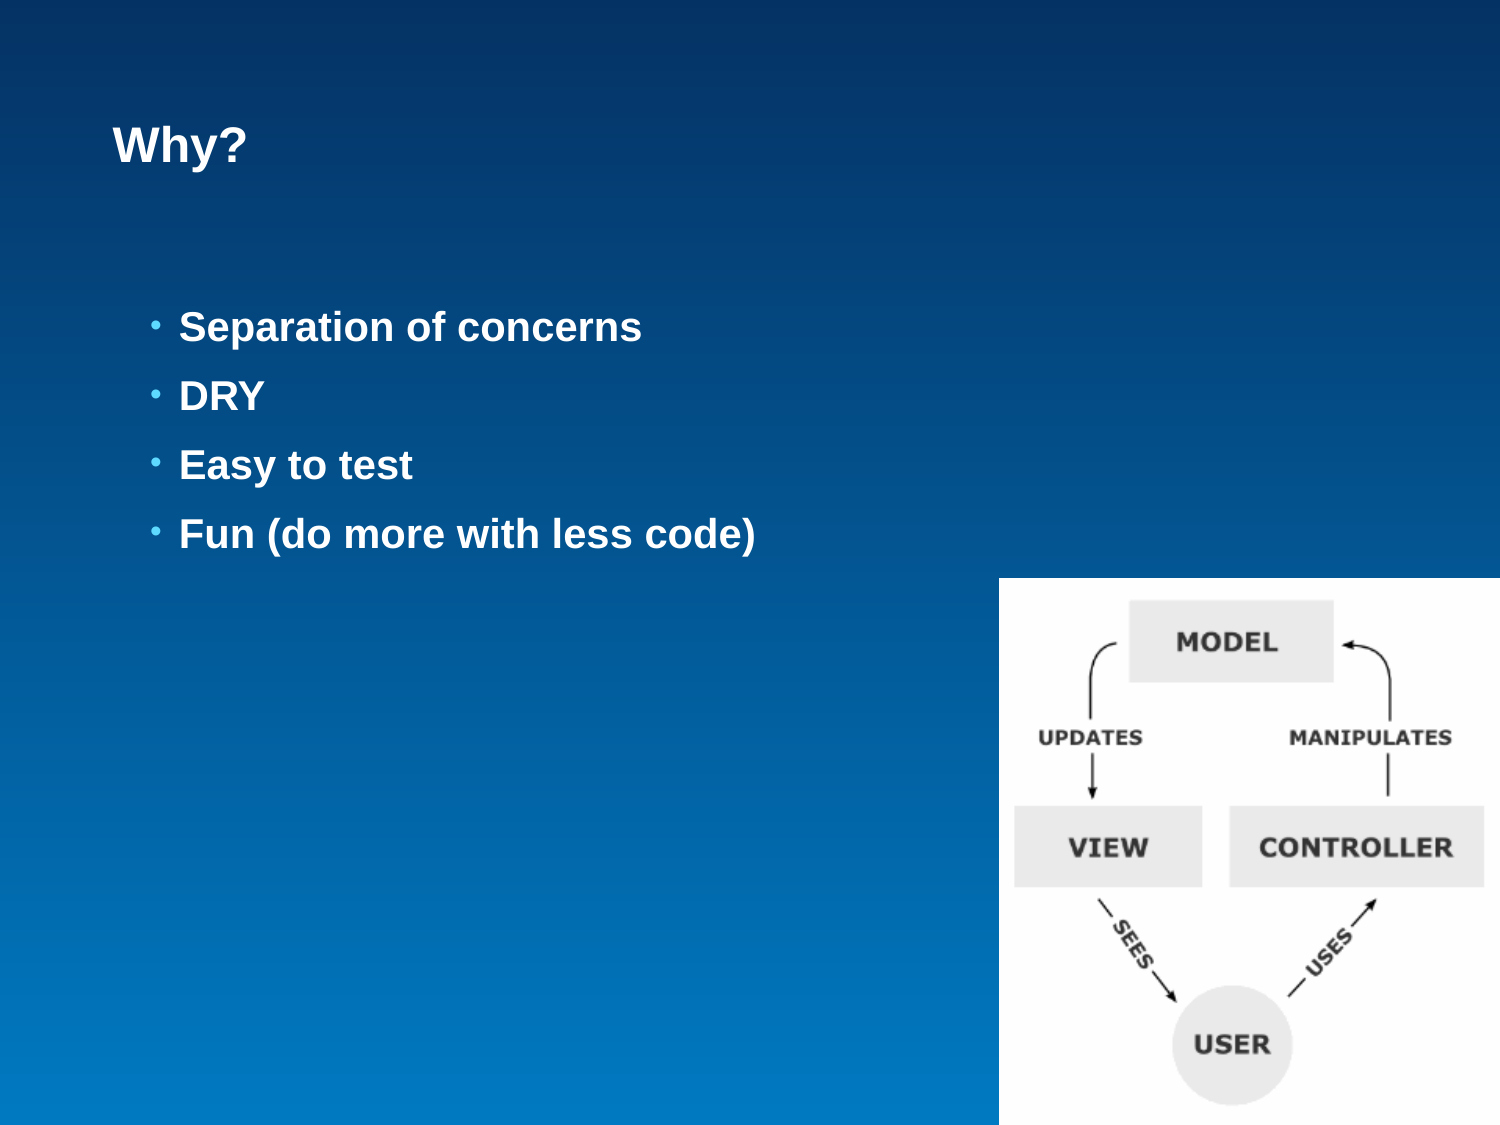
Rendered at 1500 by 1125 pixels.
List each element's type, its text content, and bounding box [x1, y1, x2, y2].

picture [999, 577, 1500, 1125]
title Why? [112, 111, 1388, 173]
list Separation of concerns DRY Easy to test Fun (do more with less code) [150, 299, 1350, 863]
